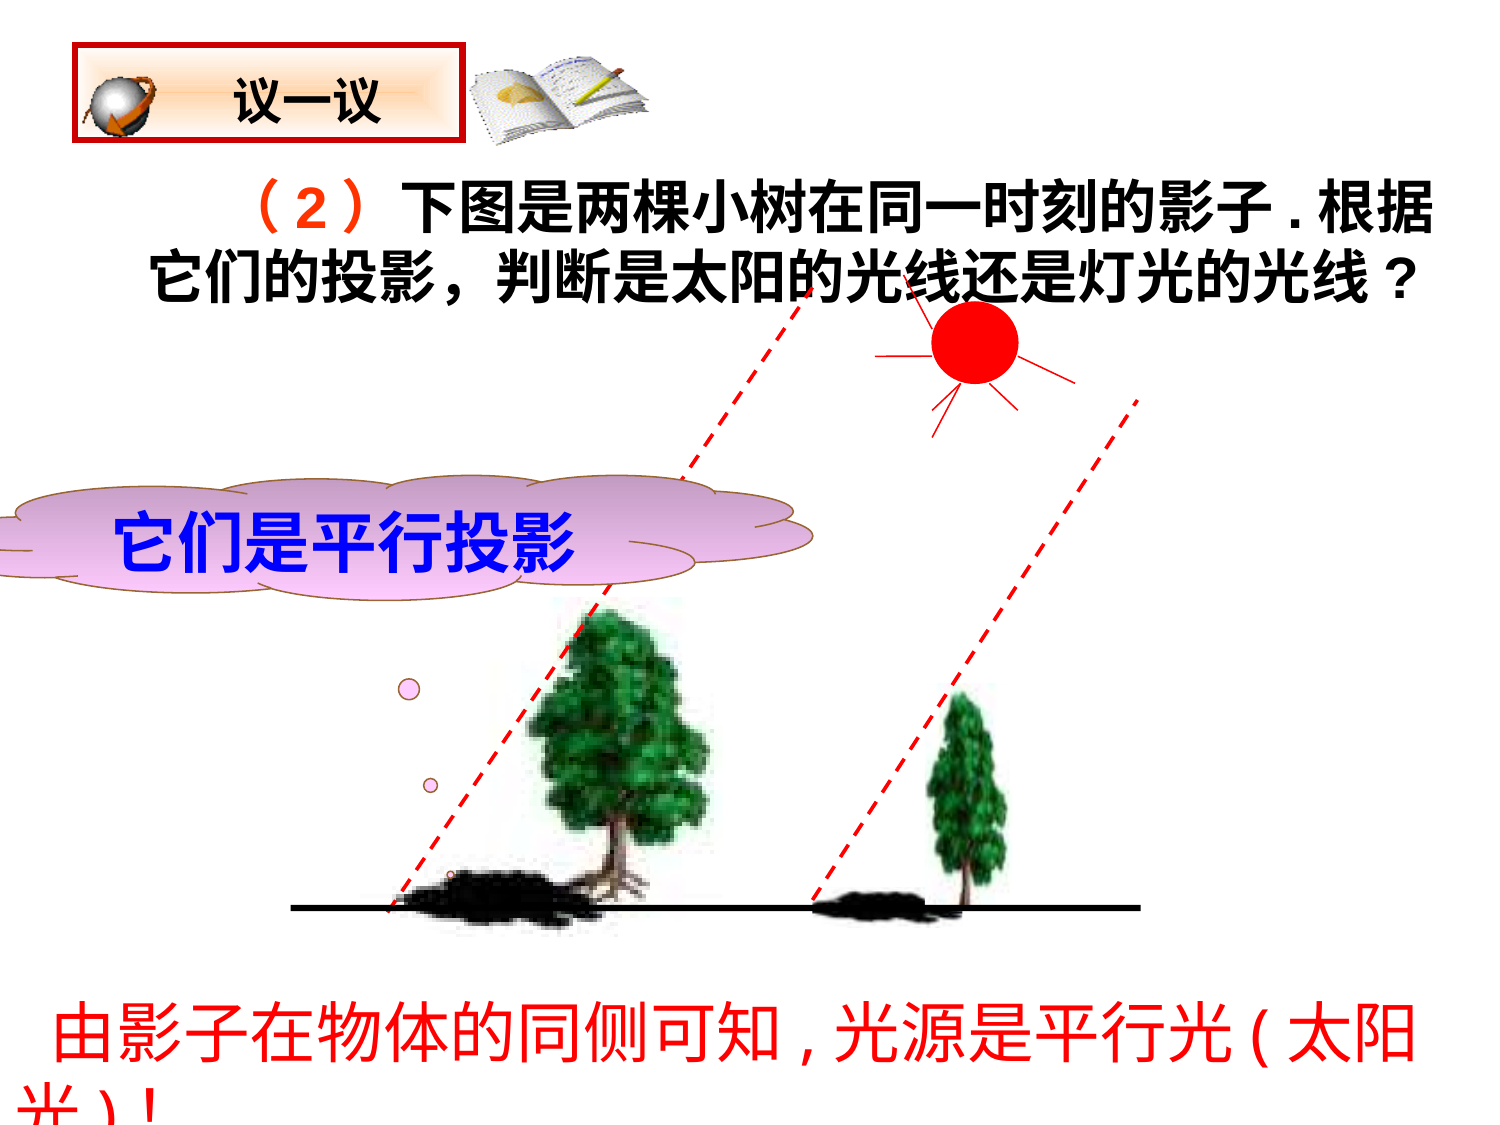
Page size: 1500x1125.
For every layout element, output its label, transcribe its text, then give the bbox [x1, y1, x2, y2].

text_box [874, 274, 1076, 438]
picture [360, 597, 723, 937]
text_box 由影子在物体的同侧可知,光源是平行光(太阳光)！ [0, 974, 1500, 1125]
text_box 它们是平行投影 [0, 475, 813, 601]
picture [812, 683, 1013, 928]
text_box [74, 37, 663, 150]
list （2）下图是两棵小树在同一时刻的影子.根据它们的投影，判断是太阳的光线还是灯光的光线? [74, 162, 1488, 326]
